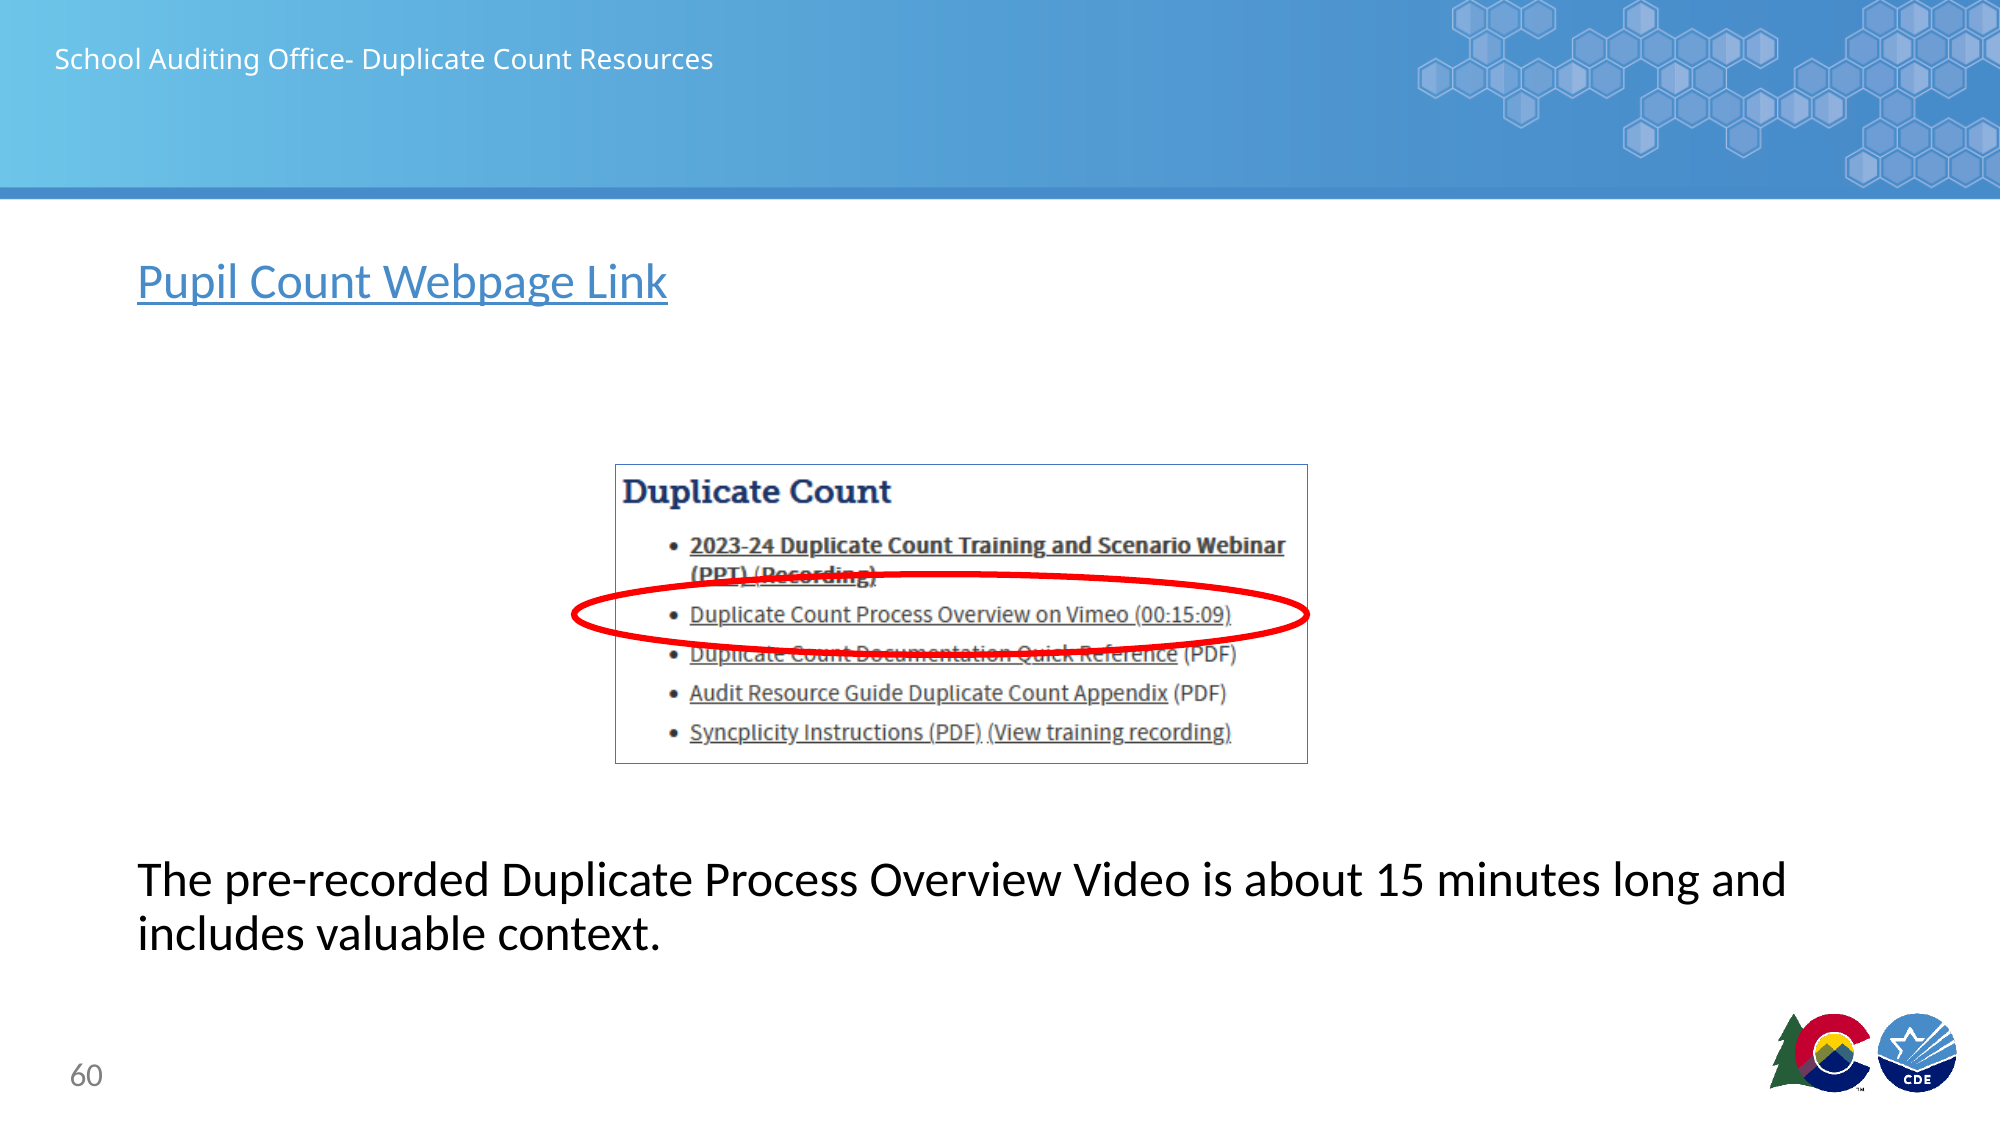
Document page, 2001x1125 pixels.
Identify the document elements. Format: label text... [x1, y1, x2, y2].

slide_number 60 [54, 1042, 505, 1103]
title School Auditing Office- Duplicate Count Resources [54, 45, 1412, 170]
list Pupil Count Webpage Link The pre-recorded Duplicate Process Overview Video is about 15 minutes long and includes valuable context. [137, 254, 1863, 969]
picture [615, 464, 1308, 764]
text_box [572, 594, 615, 635]
picture [0, 0, 2000, 200]
picture [1768, 1012, 1957, 1093]
